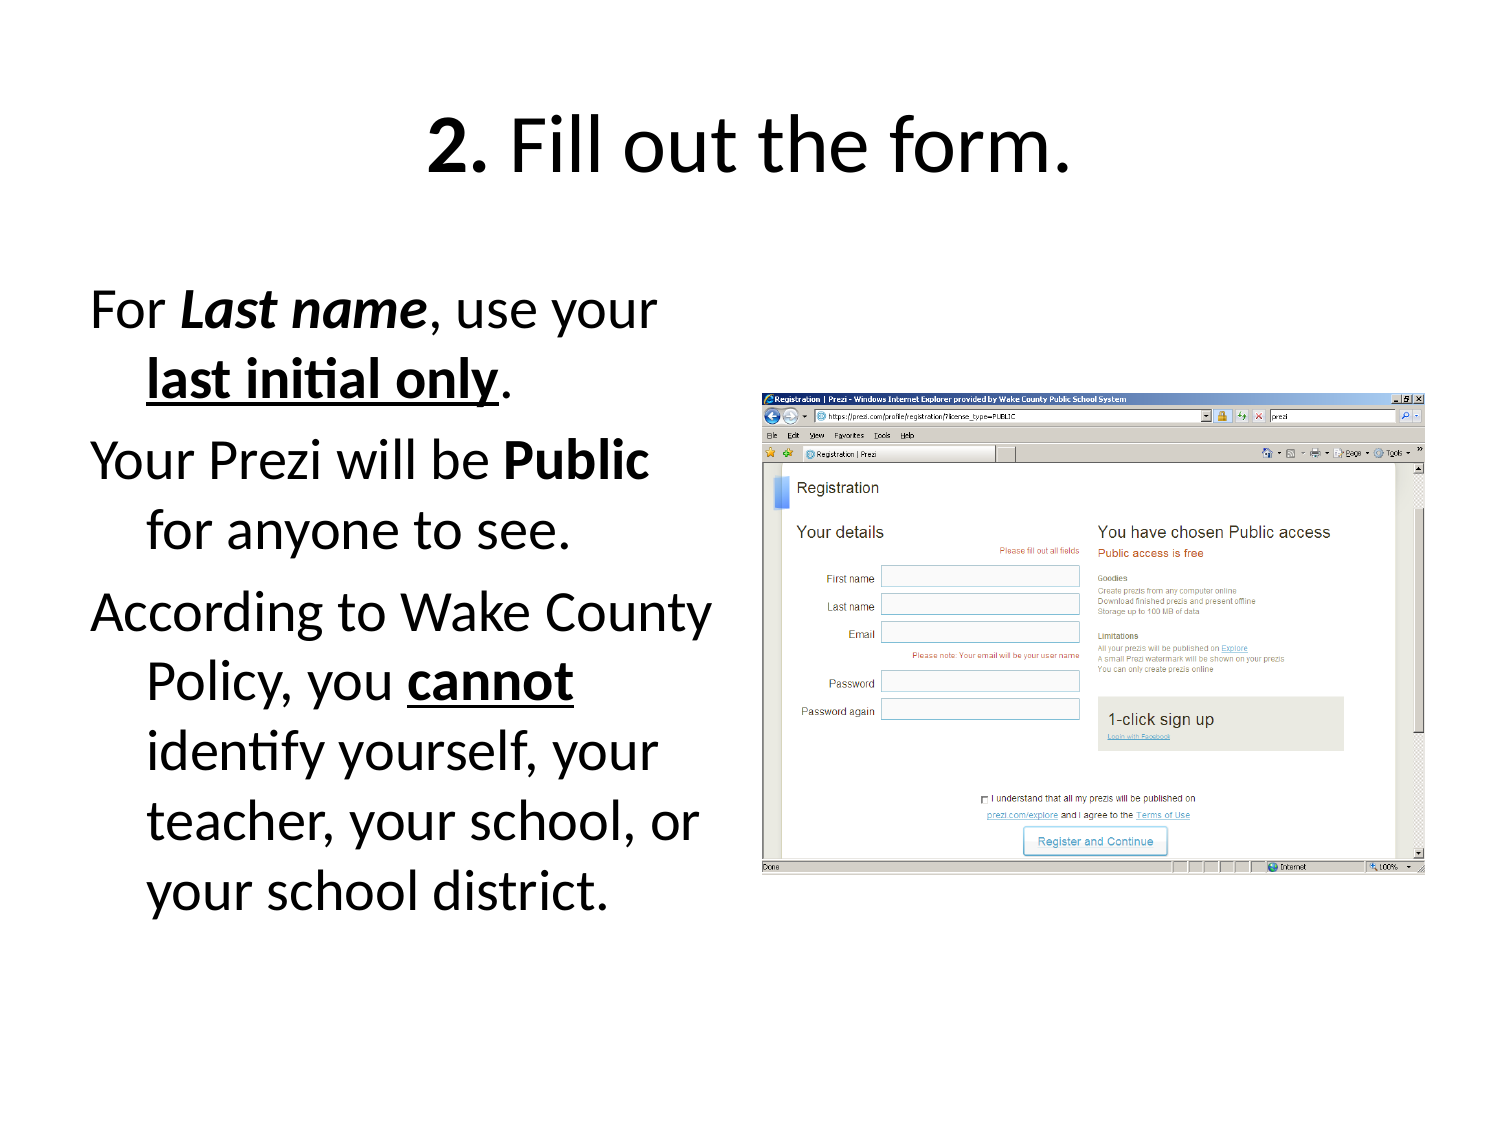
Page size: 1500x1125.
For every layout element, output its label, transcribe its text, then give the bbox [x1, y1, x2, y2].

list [762, 392, 1426, 875]
list For Last name, use your last initial only. Your Prezi will be Public for anyone to see. According to Wake County Policy, you cannot identify yourself, your teacher, your school, or your school district. [75, 262, 738, 1005]
title 2. Fill out the form. [75, 45, 1425, 233]
